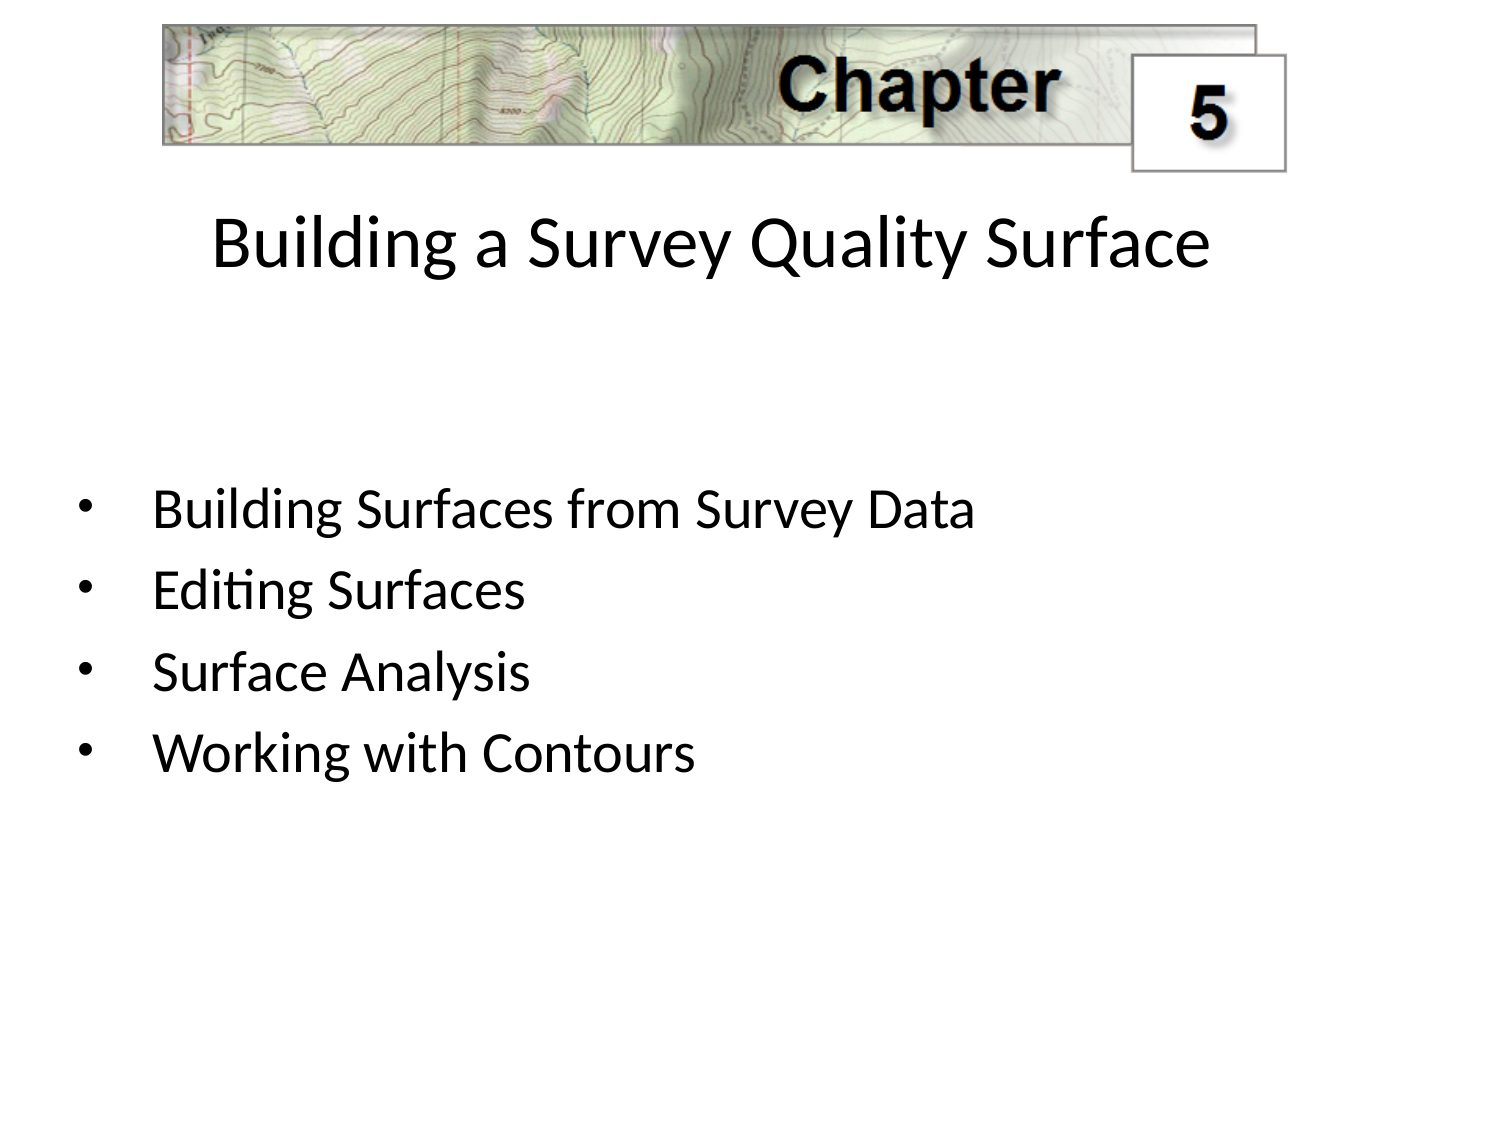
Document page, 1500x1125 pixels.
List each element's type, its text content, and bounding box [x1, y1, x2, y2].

subtitle Building Surfaces from Survey Data Editing Surfaces Surface Analysis Working with Contours [62, 462, 1427, 950]
picture [162, 24, 1311, 201]
title Building a Survey Quality Surface [37, 174, 1388, 300]
